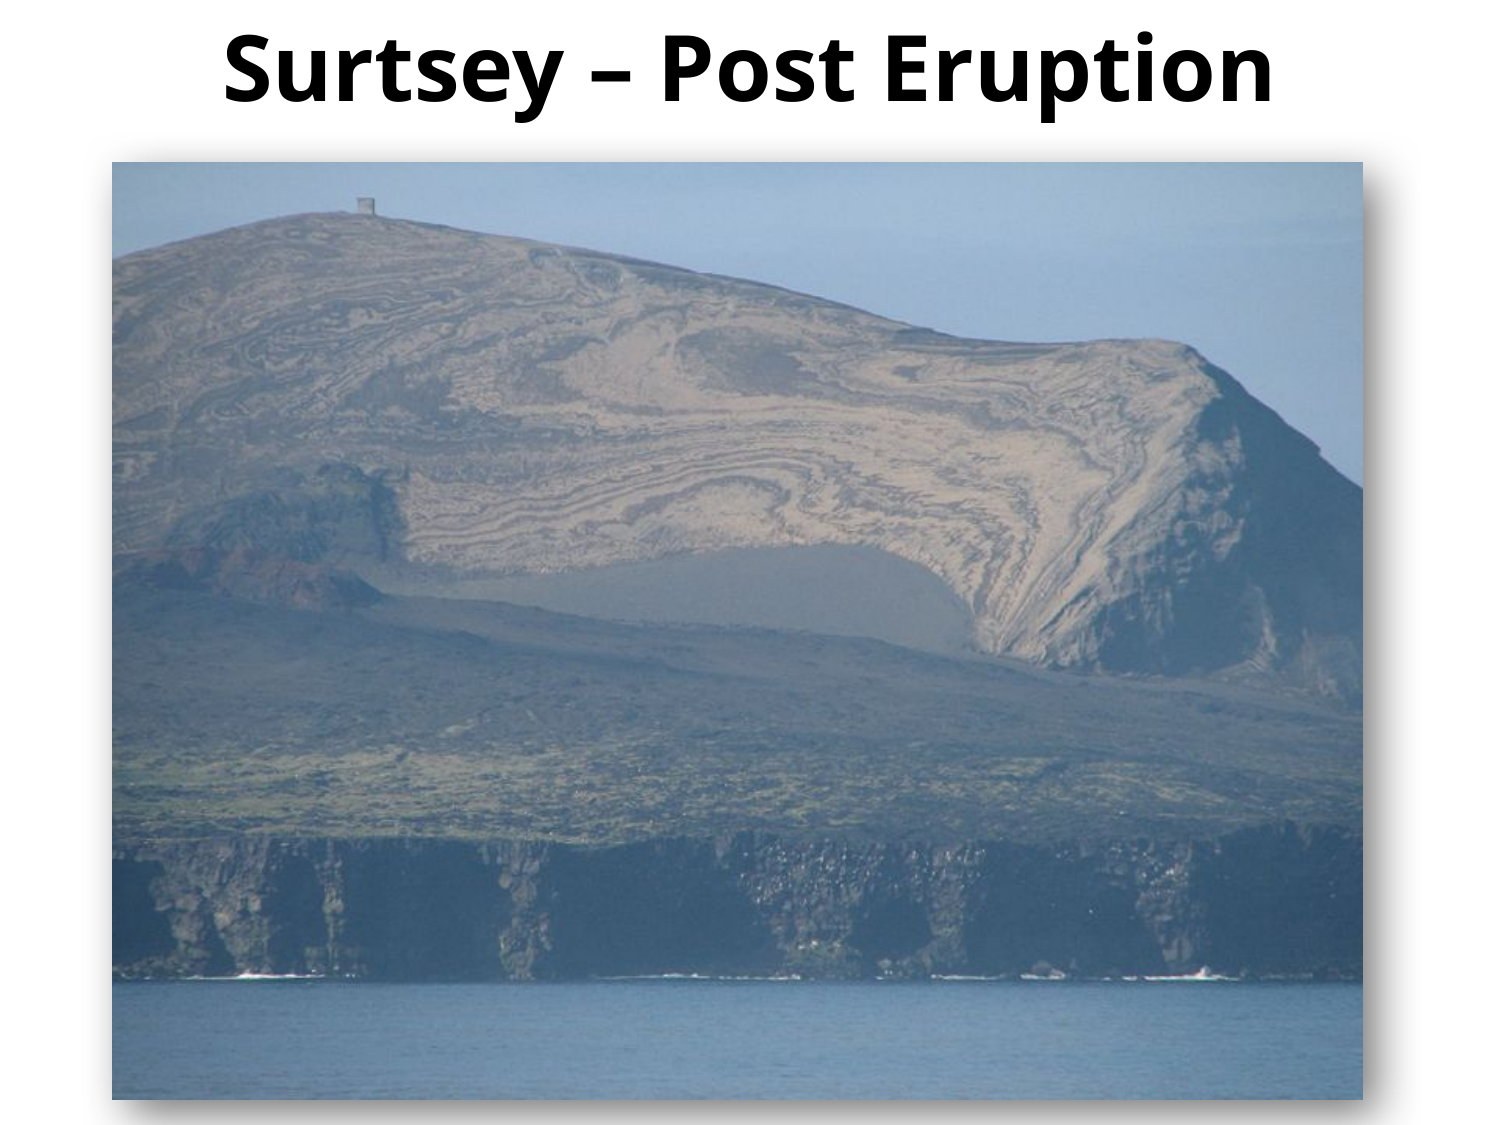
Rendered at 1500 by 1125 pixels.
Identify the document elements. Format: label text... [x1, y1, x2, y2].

picture [112, 162, 1363, 1101]
title Surtsey – Post Eruption [87, 0, 1413, 130]
